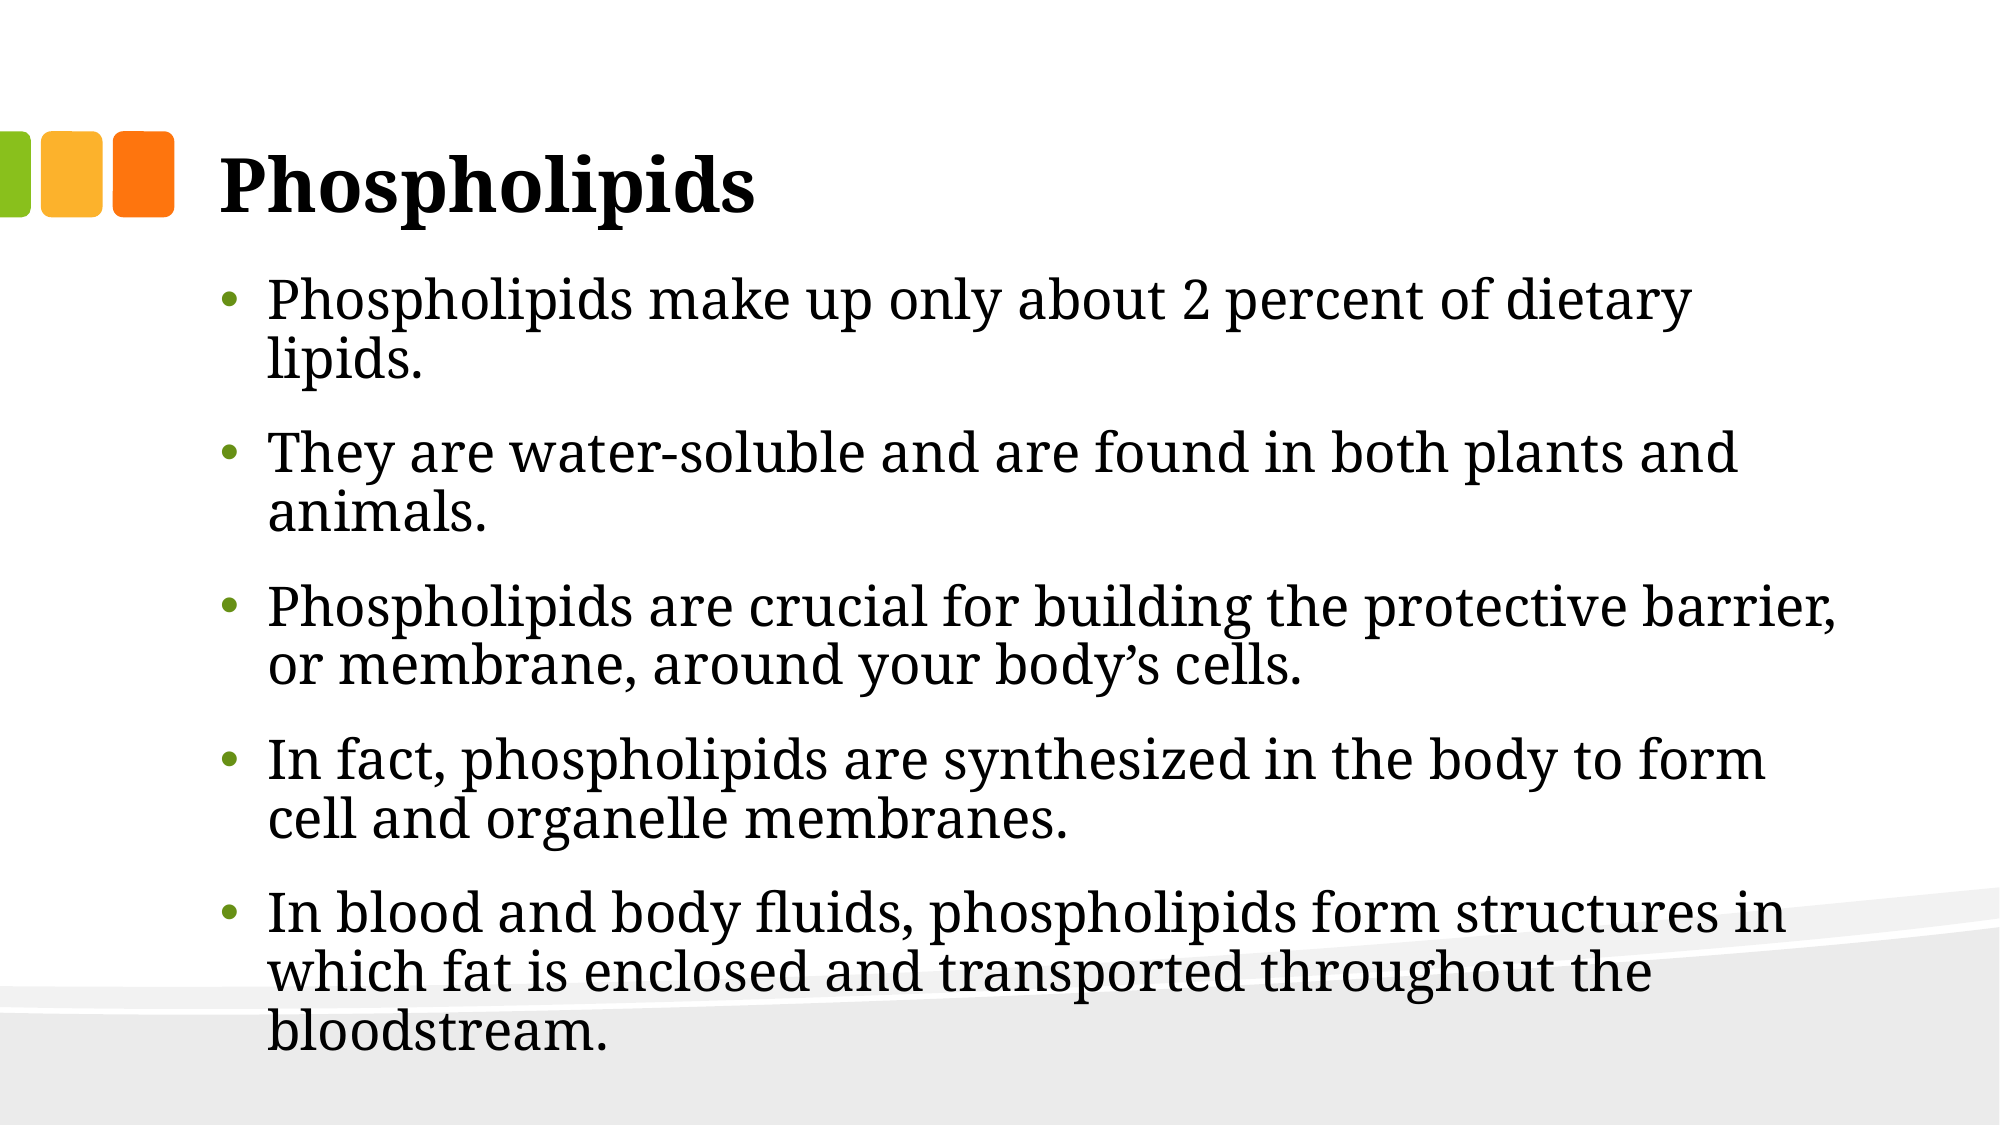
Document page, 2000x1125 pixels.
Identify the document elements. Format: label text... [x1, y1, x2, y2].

list Phospholipids make up only about 2 percent of dietary lipids. They are water-soluble and are found in both plants and animals. Phospholipids are crucial for building the protective barrier, or membrane, around your body’s cells. In fact, phospholipids are synthesized in the body to form cell and organelle membranes. In blood and body fluids, phospholipids form structures in which fat is enclosed and transported throughout the bloodstream. [199, 262, 1863, 1075]
title Phospholipids [199, 24, 1800, 238]
